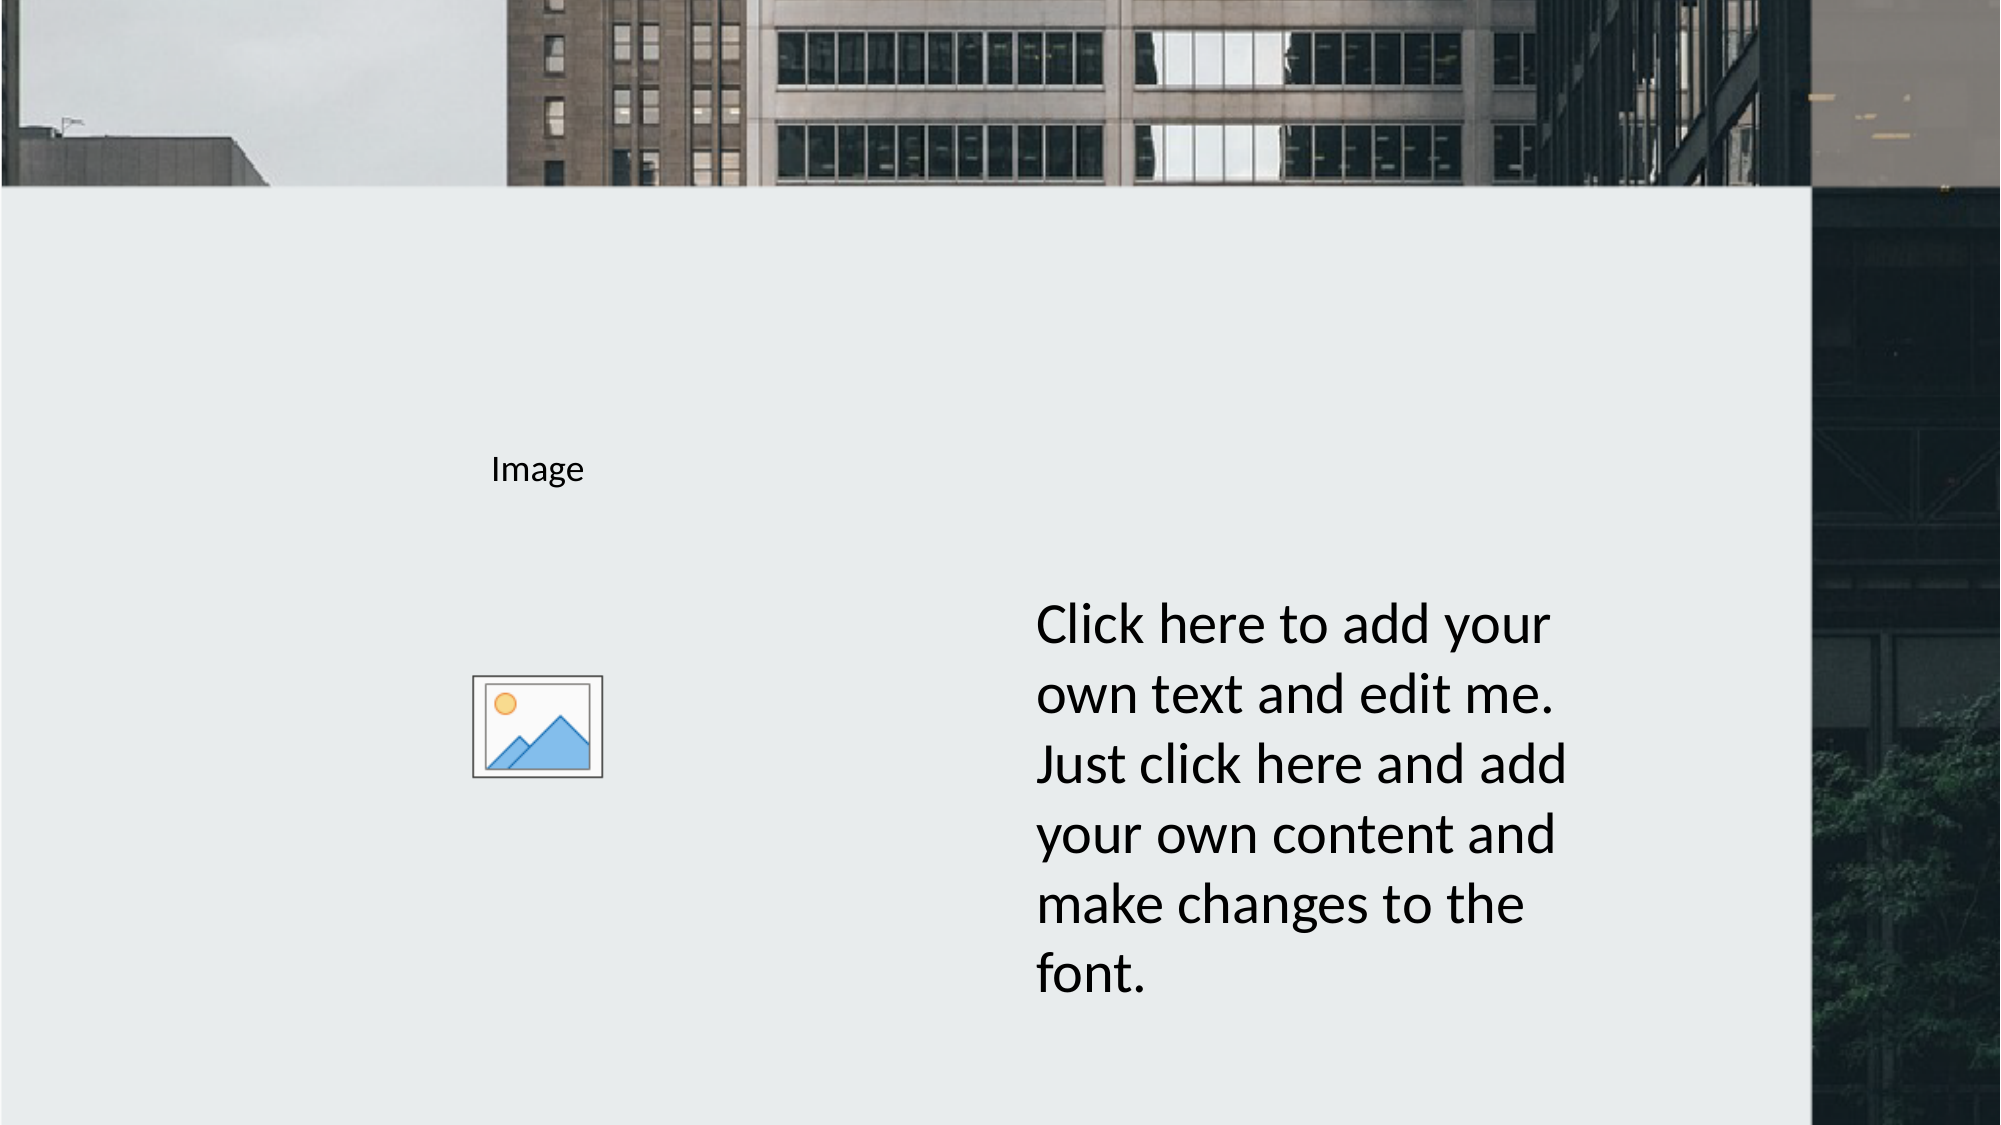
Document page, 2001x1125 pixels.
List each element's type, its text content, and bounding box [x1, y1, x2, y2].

text_box Click here to add your own text and edit me. Just click here and add your own content and make changes to the font. [1021, 577, 1638, 1012]
picture [0, 0, 2000, 1125]
